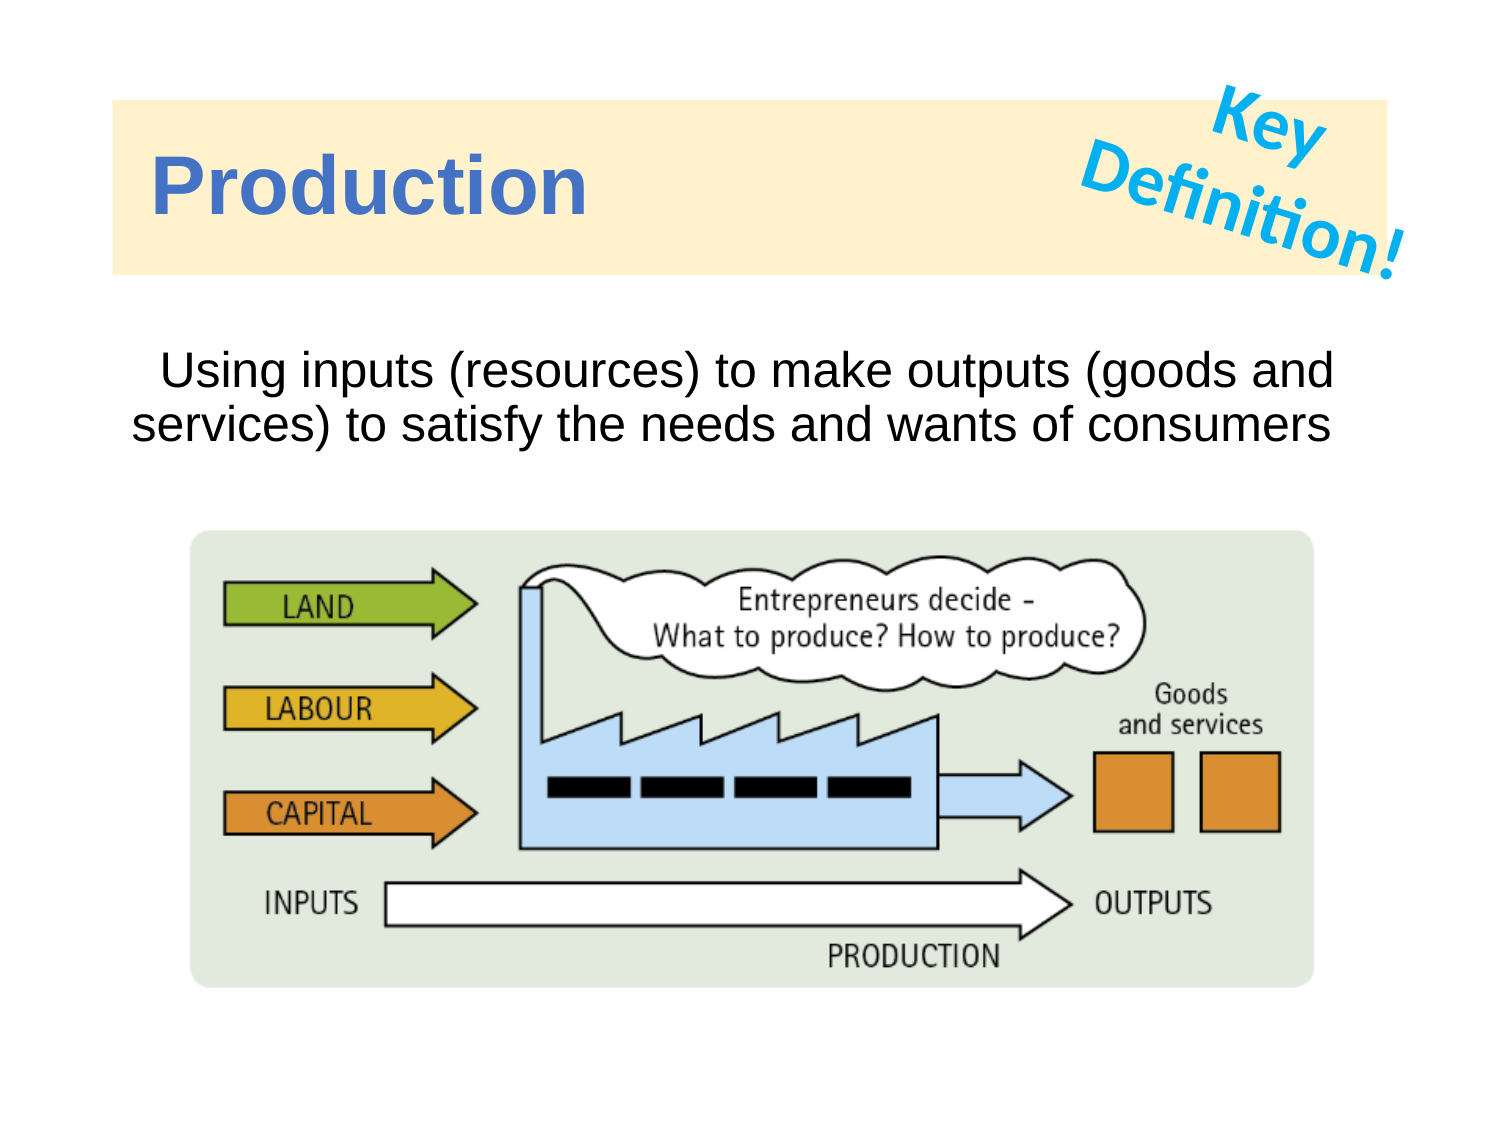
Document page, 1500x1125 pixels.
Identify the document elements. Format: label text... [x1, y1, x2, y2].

text_box Key Definition! [1044, 11, 1474, 312]
picture [159, 515, 1341, 1014]
title Production [112, 99, 1267, 267]
list Using inputs (resources) to make outputs (goods and services) to satisfy the needs and wants of consumers [88, 267, 1389, 943]
